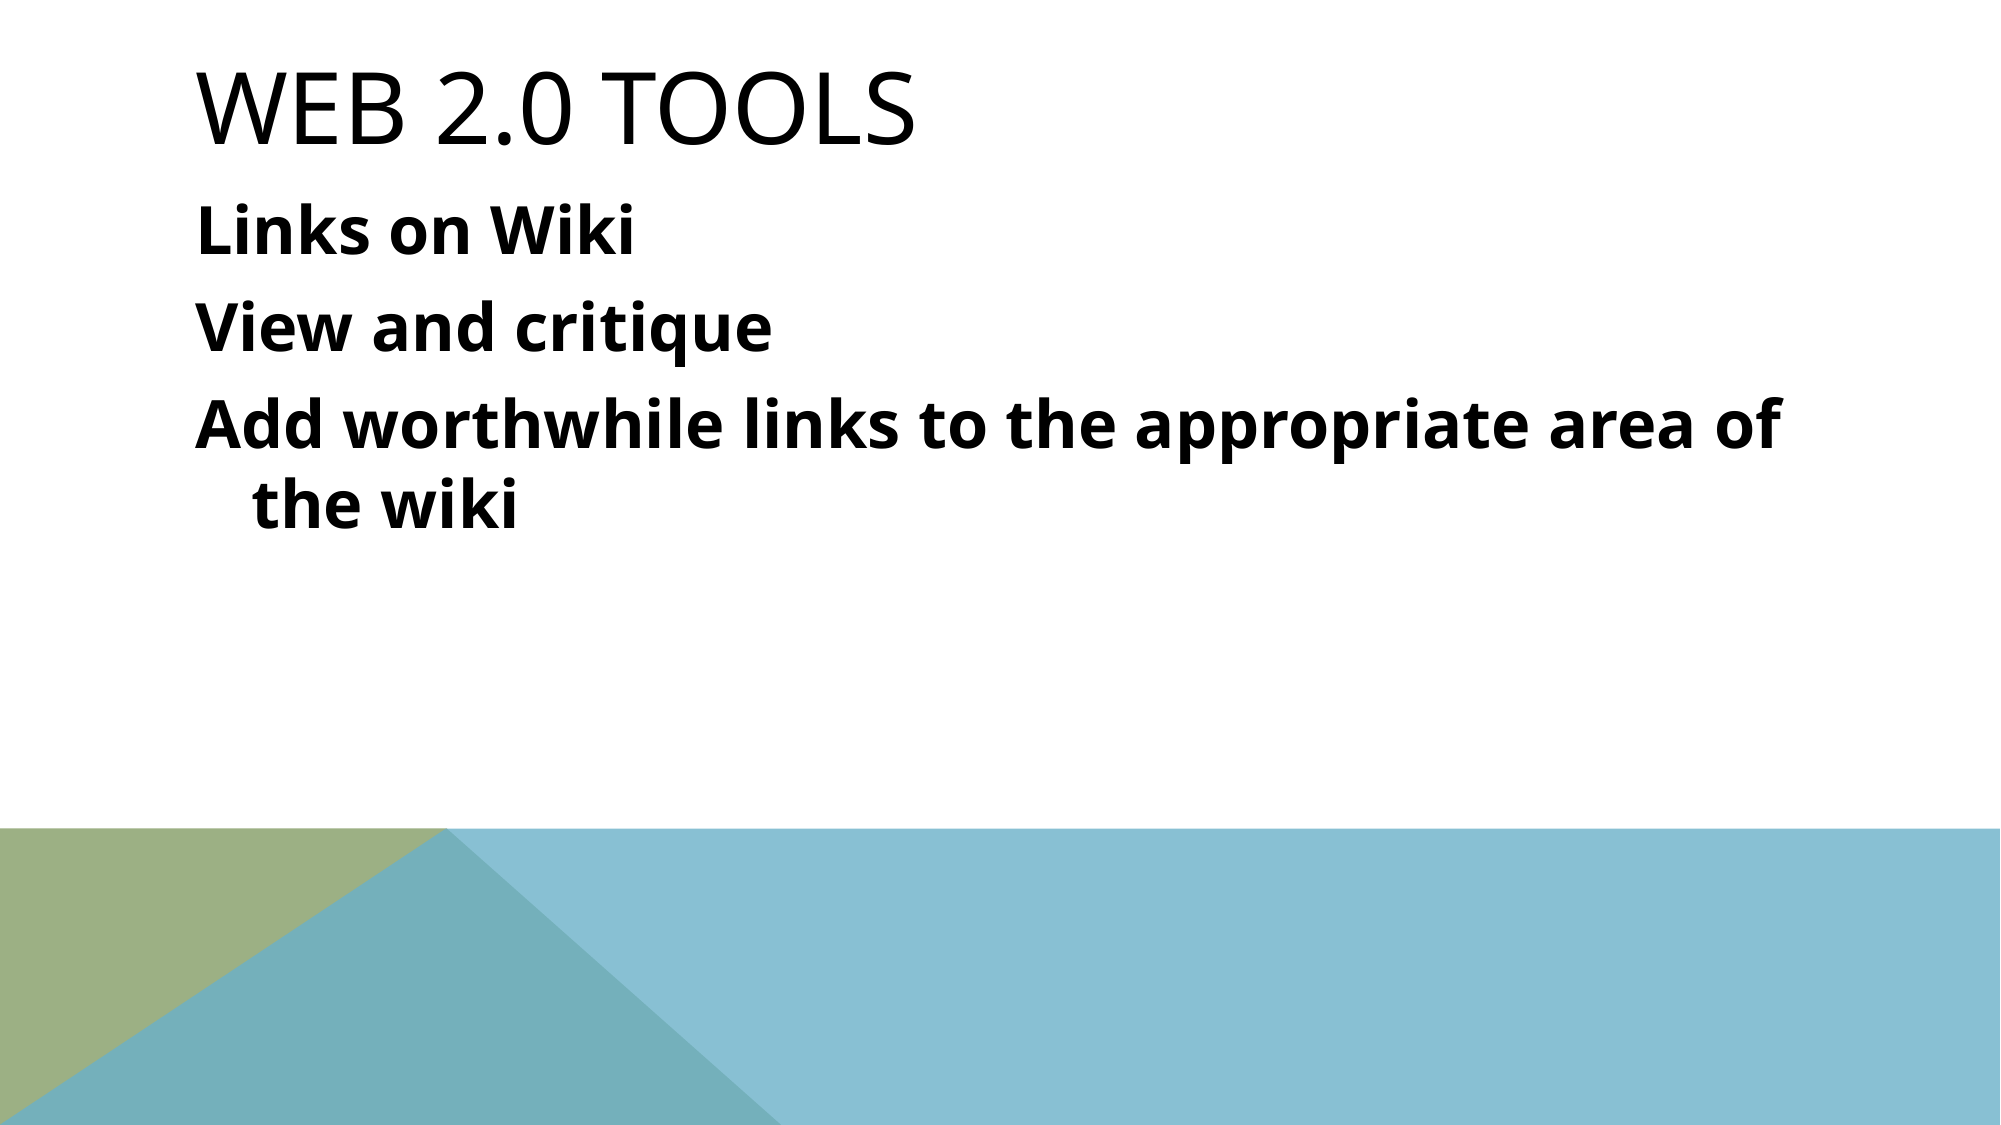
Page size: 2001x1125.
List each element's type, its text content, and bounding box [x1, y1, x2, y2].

title Web 2.0 Tools [180, 60, 1825, 150]
list Links on Wiki View and critique Add worthwhile links to the appropriate area of the wiki [180, 180, 1825, 768]
